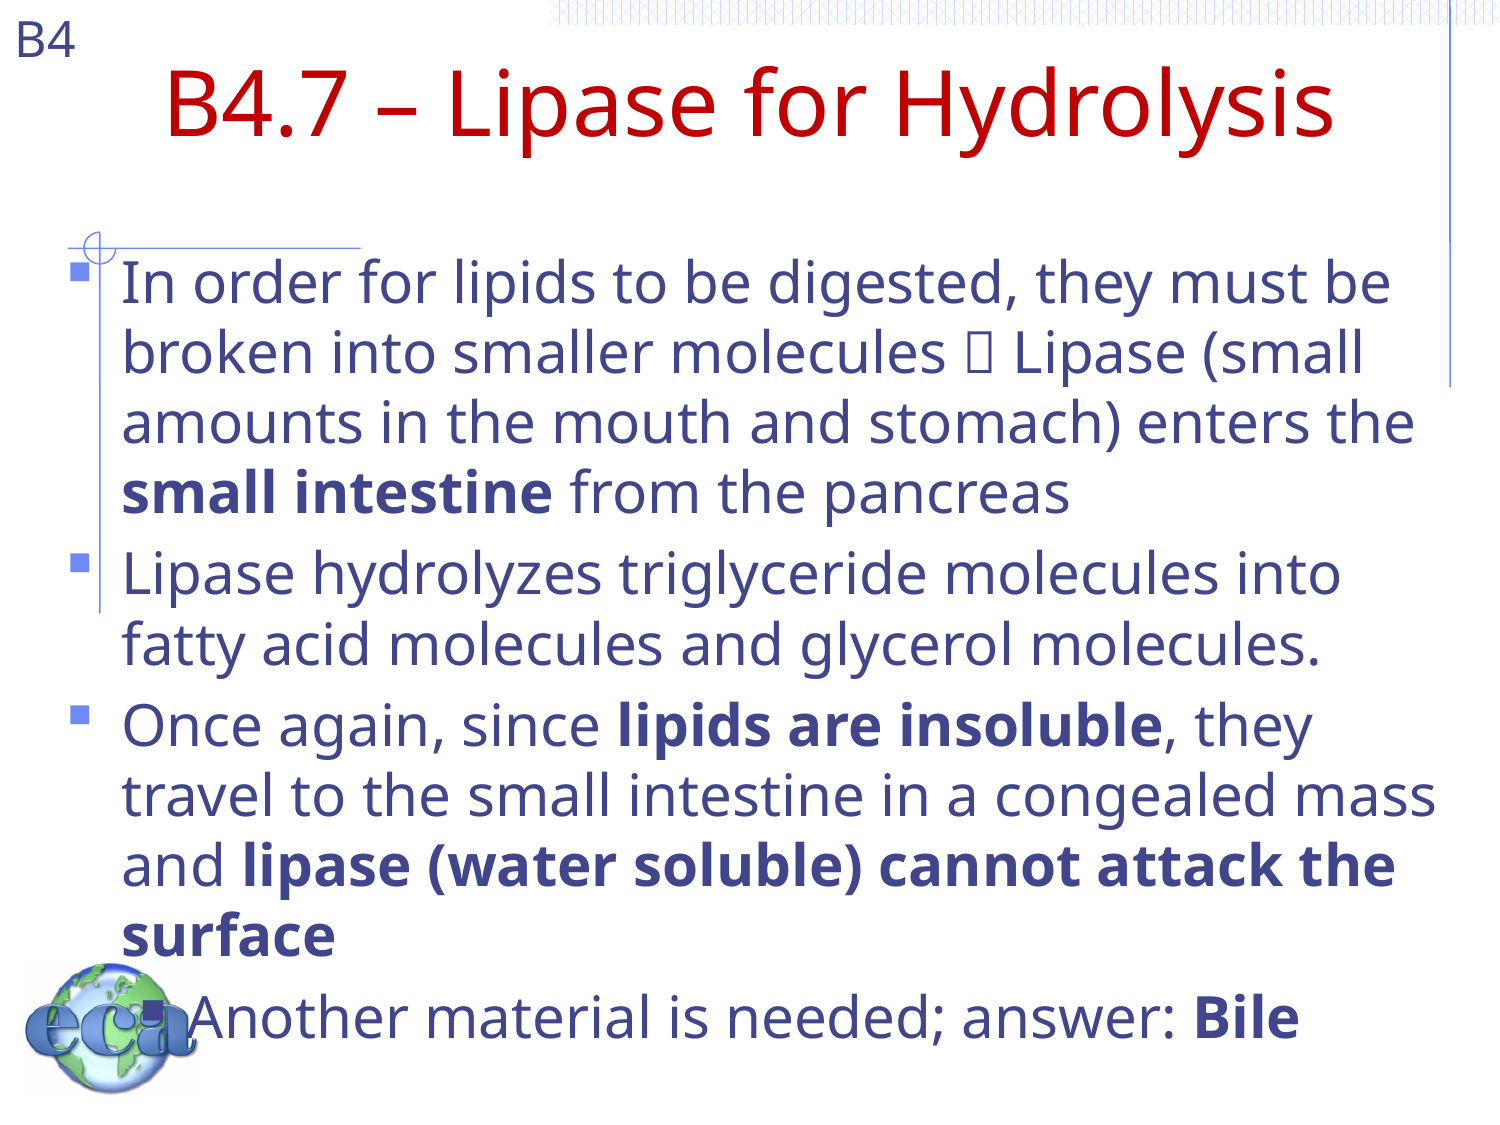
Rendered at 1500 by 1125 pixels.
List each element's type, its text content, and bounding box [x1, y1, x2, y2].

picture [23, 960, 200, 1096]
list In order for lipids to be digested, they must be broken into smaller molecules  Lipase (small amounts in the mouth and stomach) enters the small intestine from the pancreas Lipase hydrolyzes triglyceride molecules into fatty acid molecules and glycerol molecules. Once again, since lipids are insoluble, they travel to the small intestine in a congealed mass and lipase (water soluble) cannot attack the surface Another material is needed; answer: Bile [49, 237, 1463, 976]
title B4.7 – Lipase for Hydrolysis [37, 24, 1463, 163]
